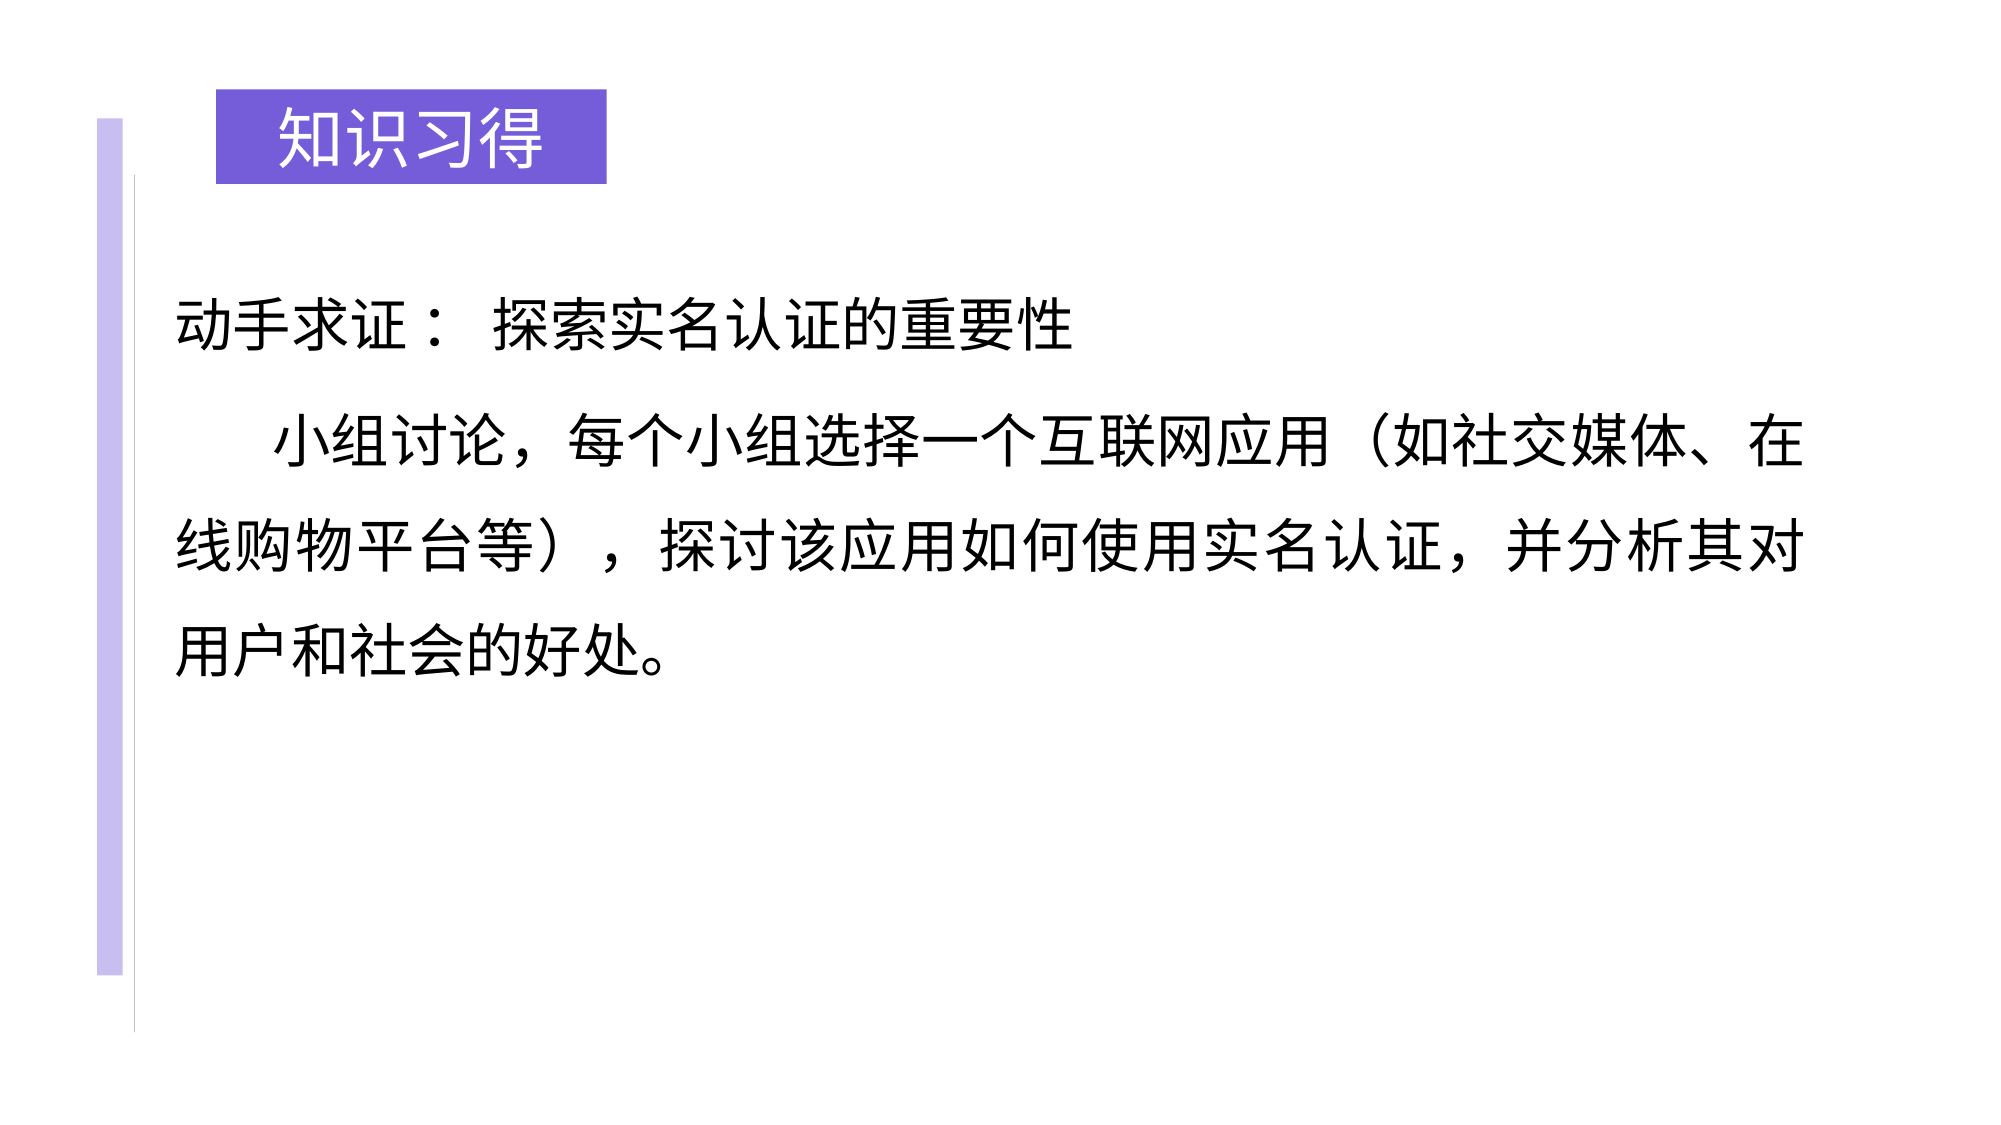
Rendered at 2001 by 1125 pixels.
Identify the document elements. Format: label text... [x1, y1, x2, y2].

text_box 知识习得 [216, 89, 607, 184]
text_box [96, 117, 124, 603]
text_box 动手求证 ： 探索实名认证的重要性 小组讨论，每个小组选择一个互联网应用（如社交媒体、在线购物平台等），探讨该应用如何使用实名认证，并分析其对用户和社会的好处。 [159, 246, 1821, 1052]
text_box [96, 604, 124, 976]
